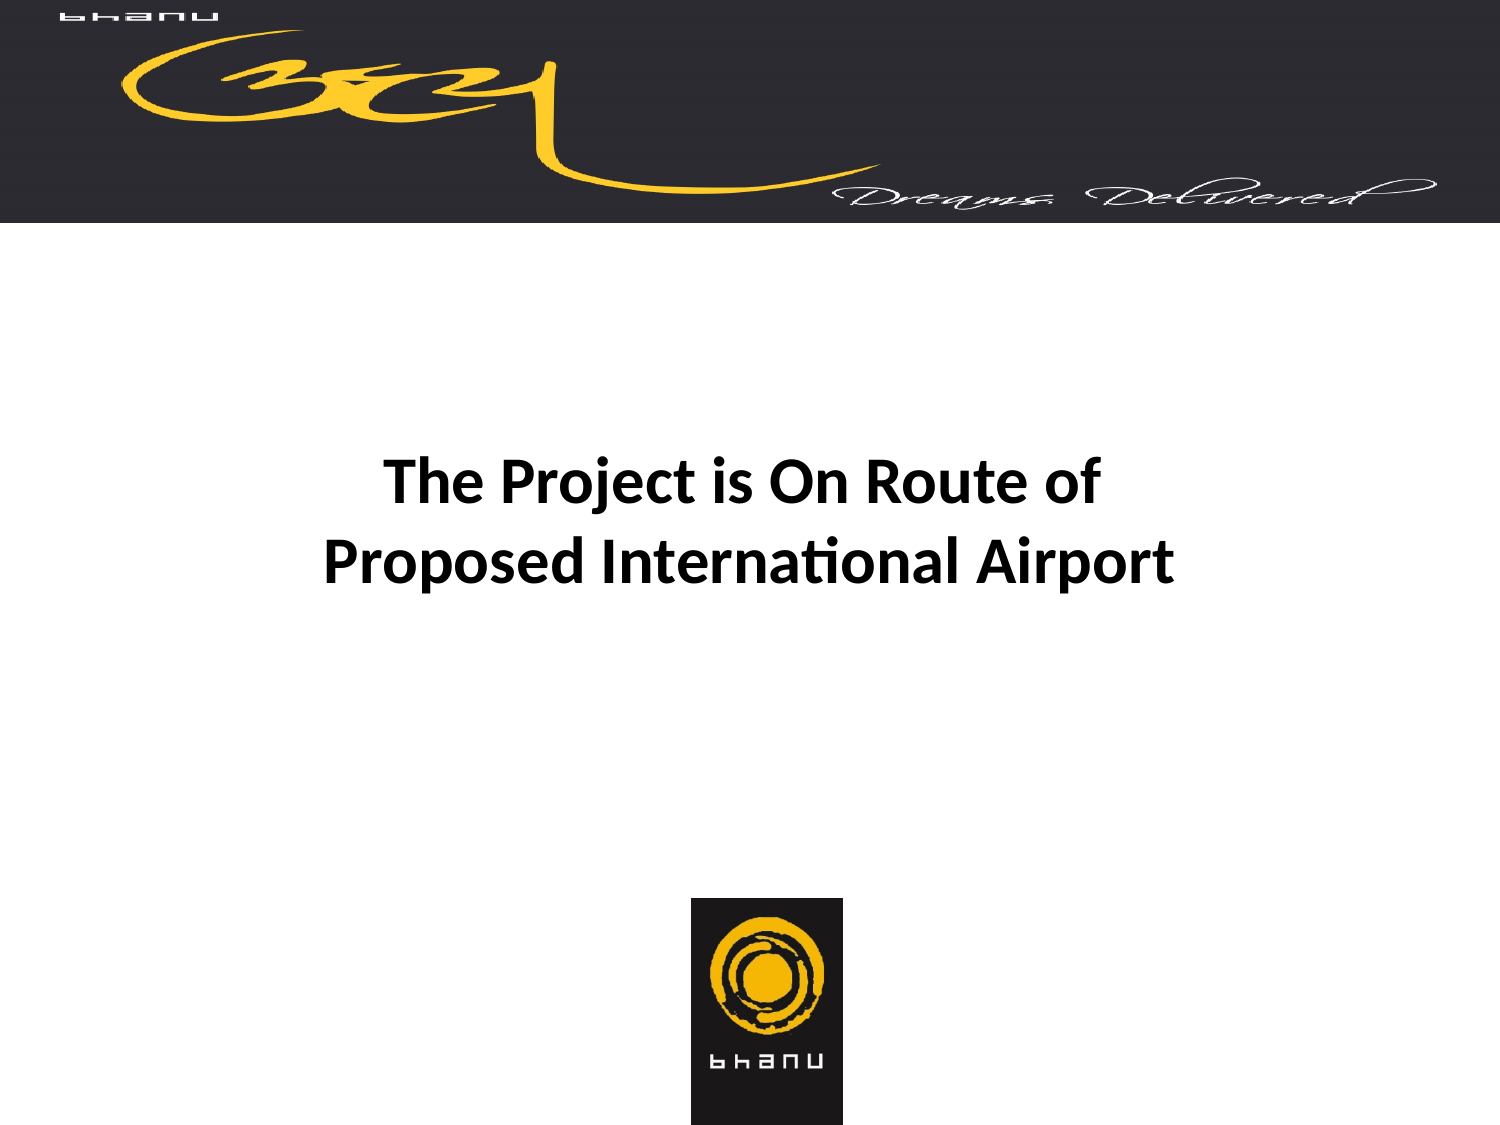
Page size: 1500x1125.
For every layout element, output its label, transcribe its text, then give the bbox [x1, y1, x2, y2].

picture [691, 898, 843, 1125]
title The Project is On Route of Proposed International Airport [112, 222, 1388, 891]
picture [0, 0, 1500, 223]
